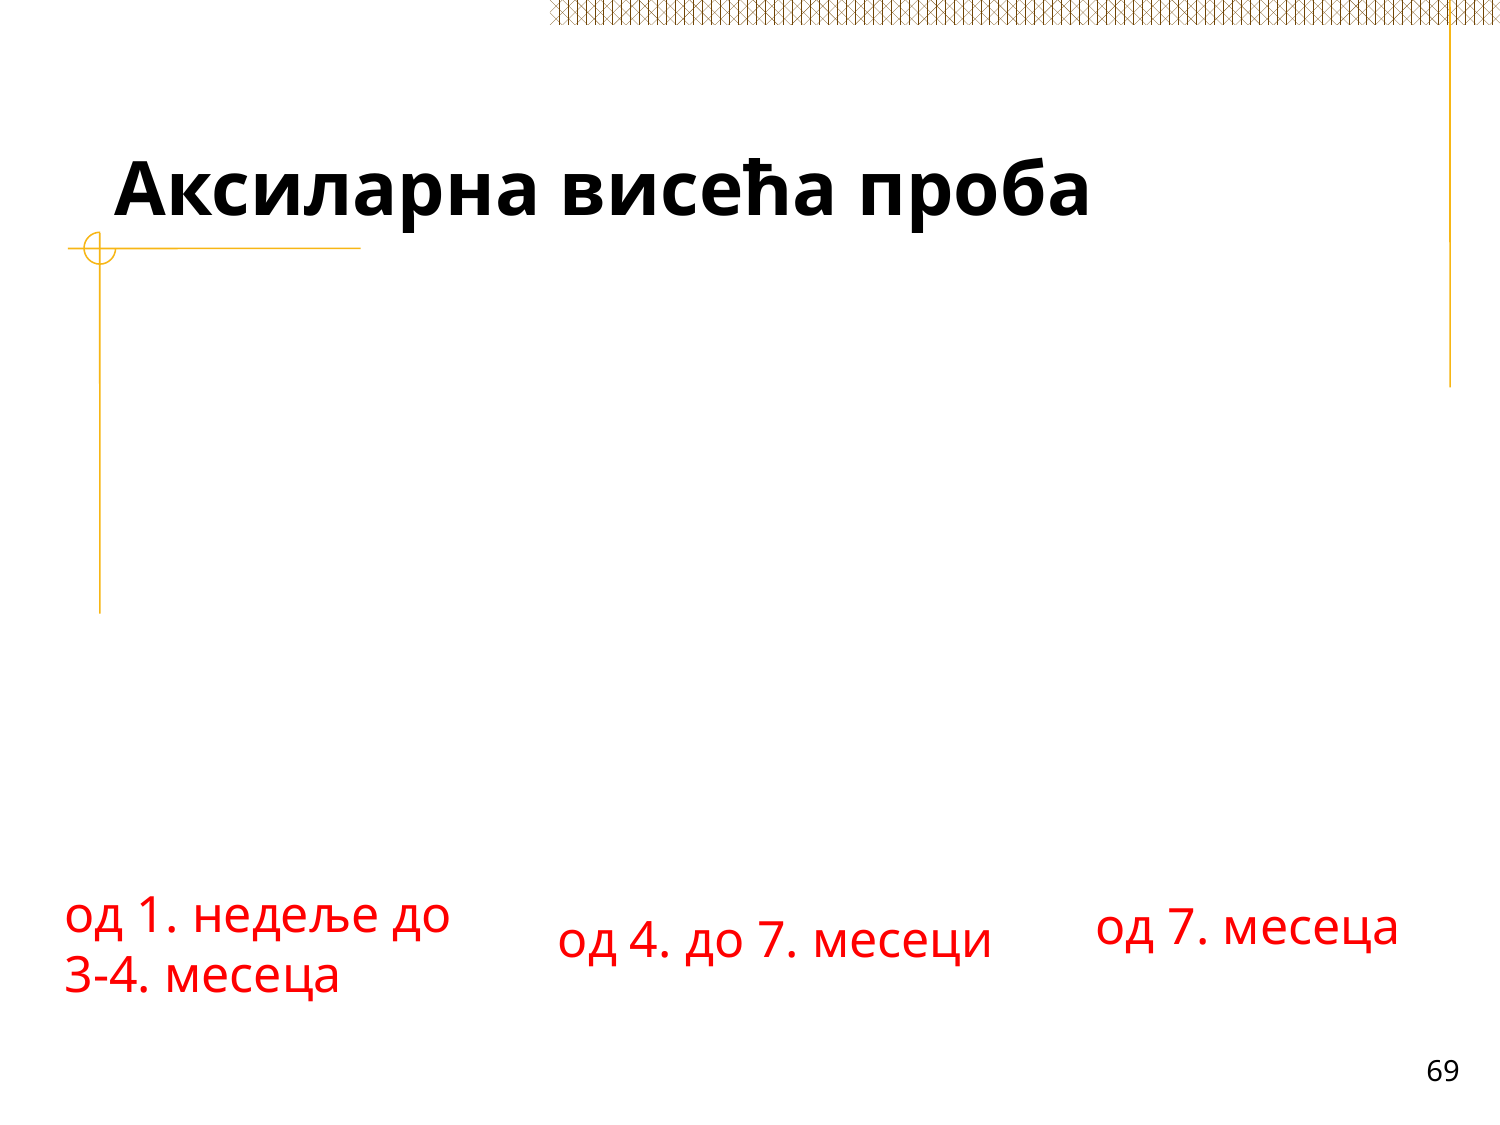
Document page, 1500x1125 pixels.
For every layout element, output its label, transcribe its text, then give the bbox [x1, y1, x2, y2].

text_box од 7. месеца [1080, 887, 1415, 963]
slide_number 69 [1162, 1025, 1475, 1100]
title Аксиларна висећа проба [99, 49, 1376, 238]
text_box од 4. до 7. месеци [543, 899, 1009, 975]
text_box од 1. недеље до 3-4. месеца [50, 874, 475, 1010]
